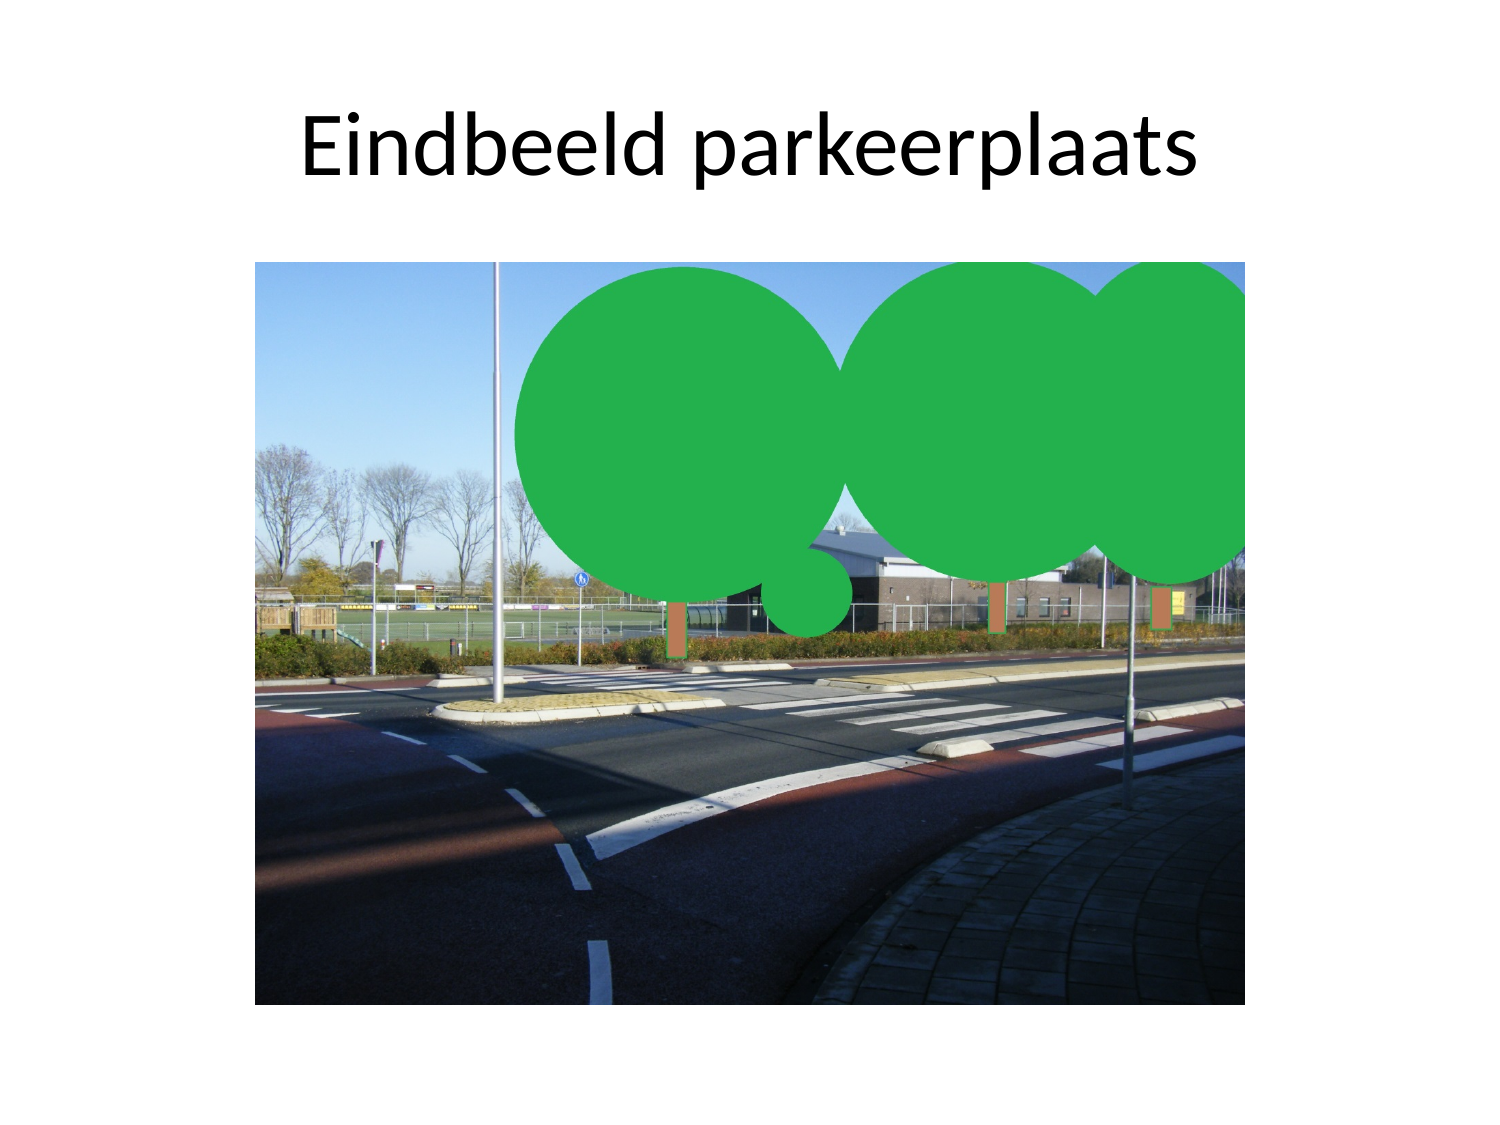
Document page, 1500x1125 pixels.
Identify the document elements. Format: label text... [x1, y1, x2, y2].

title Eindbeeld parkeerplaats [75, 45, 1425, 233]
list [254, 262, 1246, 1006]
